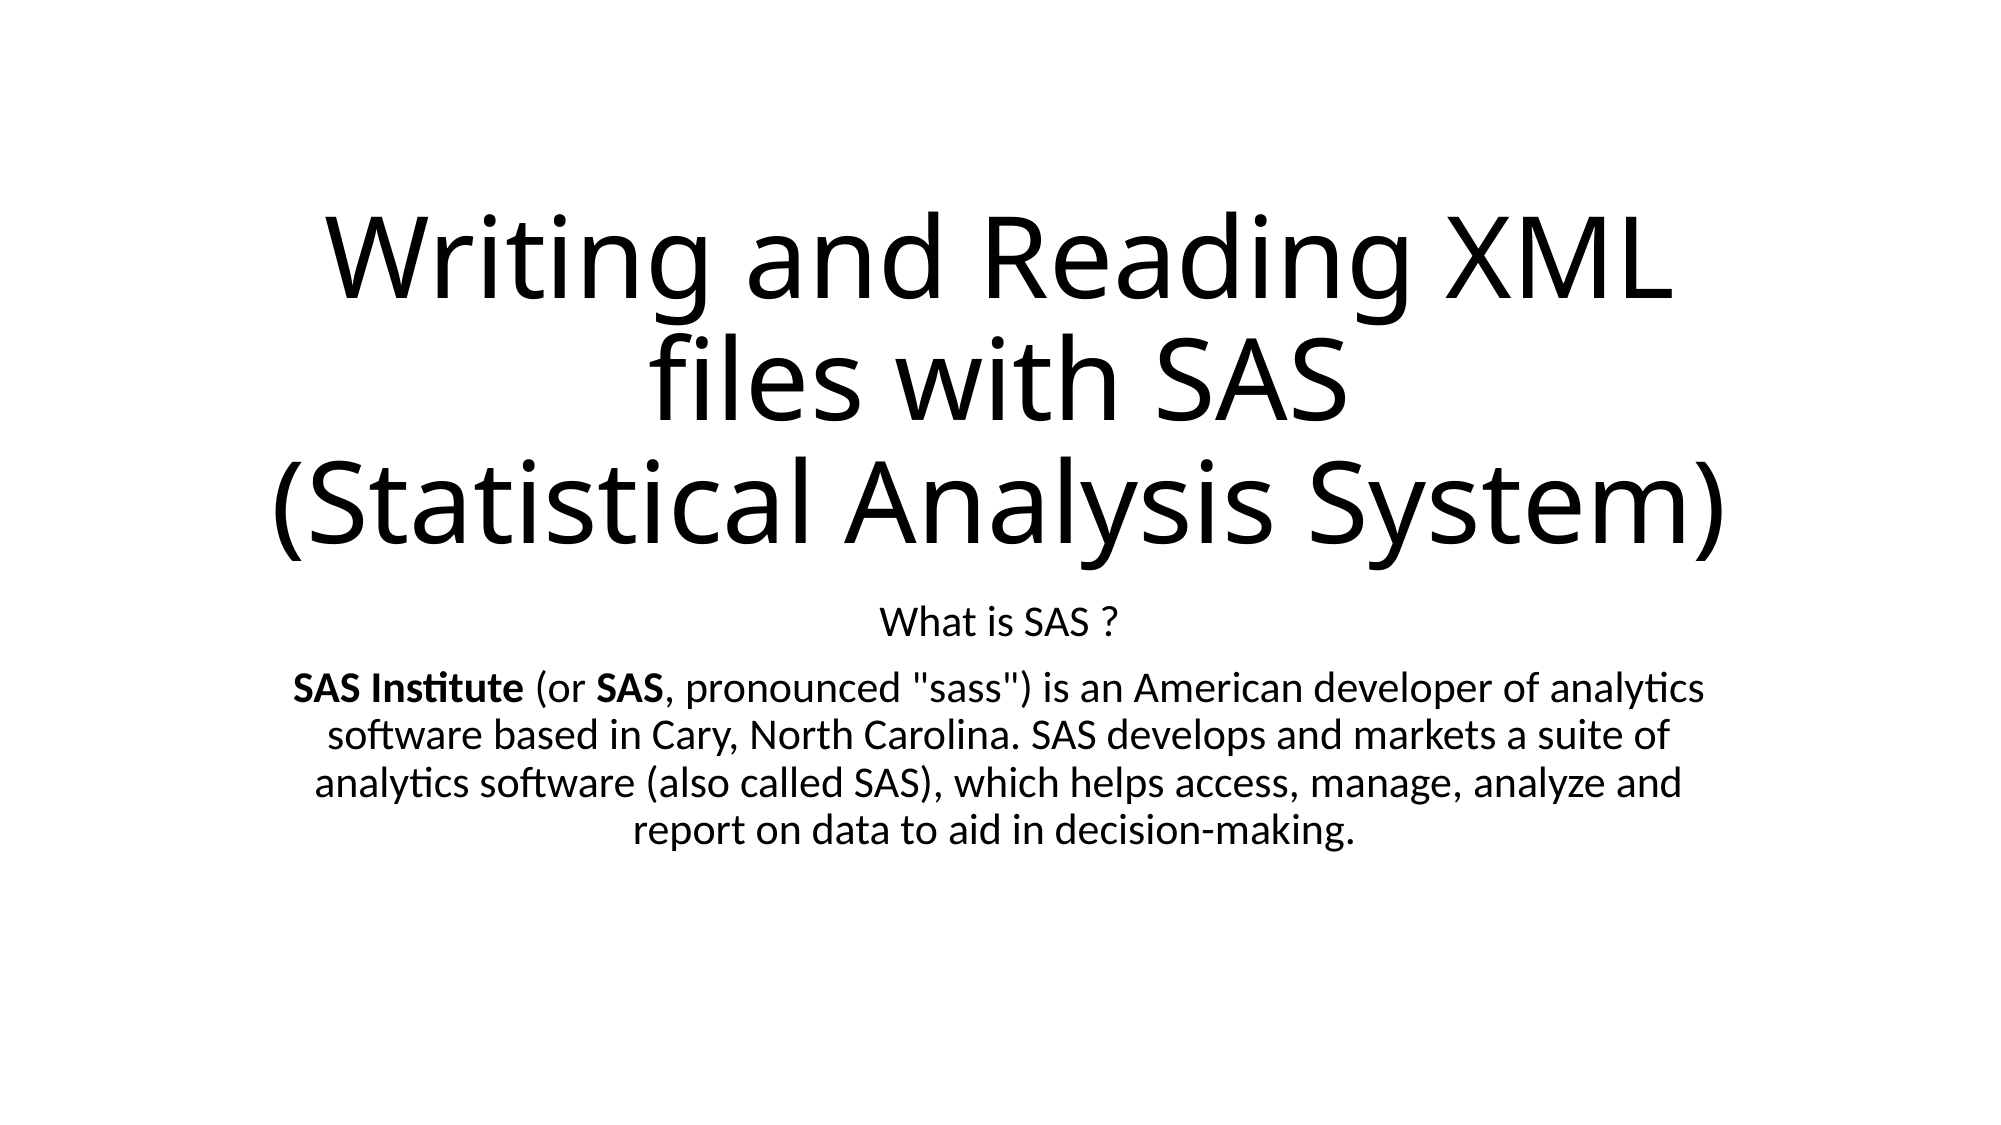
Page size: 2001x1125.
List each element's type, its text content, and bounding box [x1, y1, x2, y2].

title Writing and Reading XML files with SAS (Statistical Analysis System) [249, 184, 1750, 576]
subtitle What is SAS ? SAS Institute (or SAS, pronounced "sass") is an American developer of analytics software based in Cary, North Carolina. SAS develops and markets a suite of analytics software (also called SAS), which helps access, manage, analyze and report on data to aid in decision-making. [249, 590, 1750, 863]
